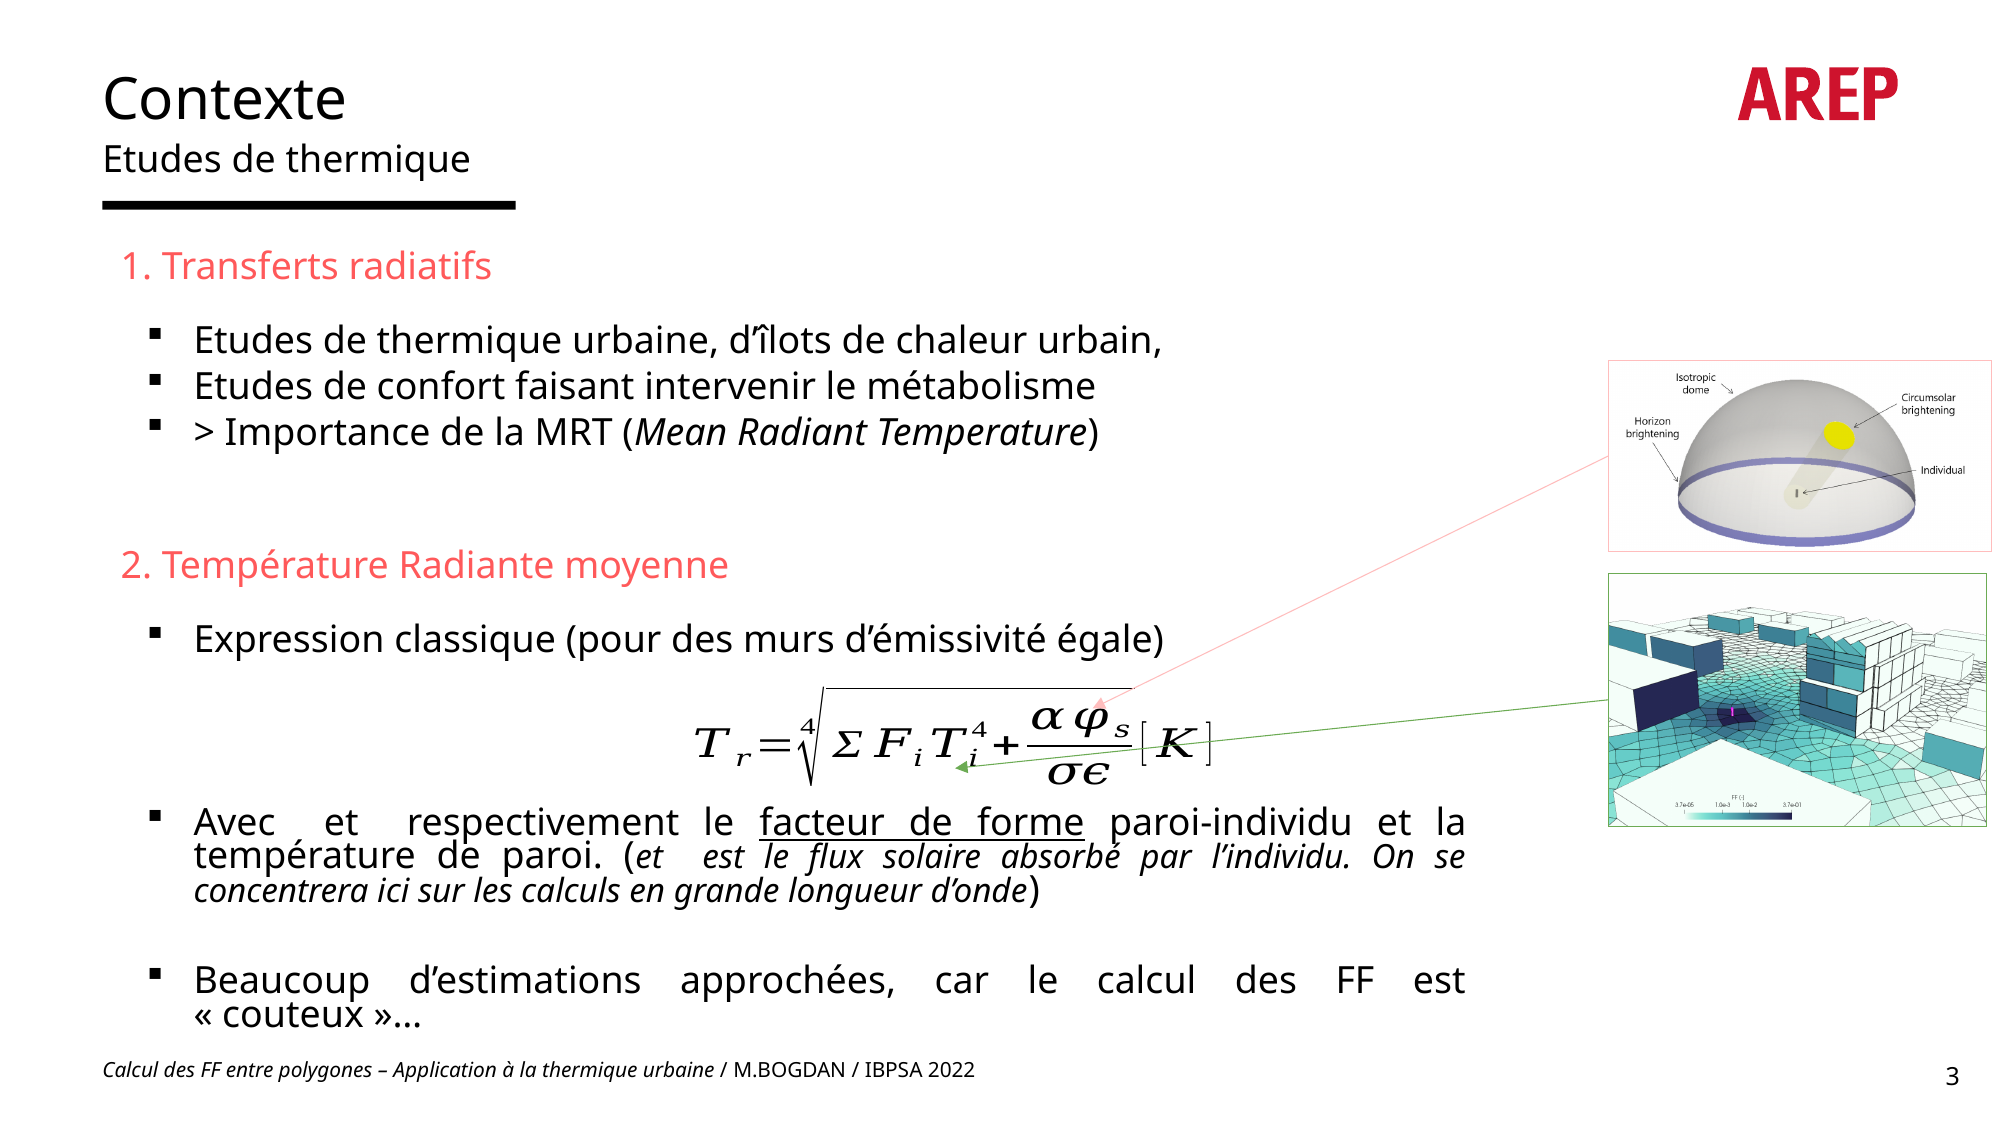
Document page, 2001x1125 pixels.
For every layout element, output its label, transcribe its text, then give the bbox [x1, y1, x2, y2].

picture [1608, 360, 1992, 552]
text_box 2. Température Radiante moyenne [105, 533, 956, 594]
title Contexte [102, 68, 1284, 133]
list Etudes de thermique [102, 135, 1284, 181]
slide_number 3 [1929, 1062, 1977, 1093]
text_box 1. Transferts radiatifs [105, 234, 575, 295]
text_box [1092, 455, 1609, 699]
picture [1608, 573, 1987, 827]
text_box Etudes de thermique urbaine, d’îlots de chaleur urbain, Etudes de confort faisant intervenir le métabolisme > Importance de la MRT (Mean Radiant Temperature) [131, 320, 1609, 506]
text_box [955, 699, 1609, 769]
